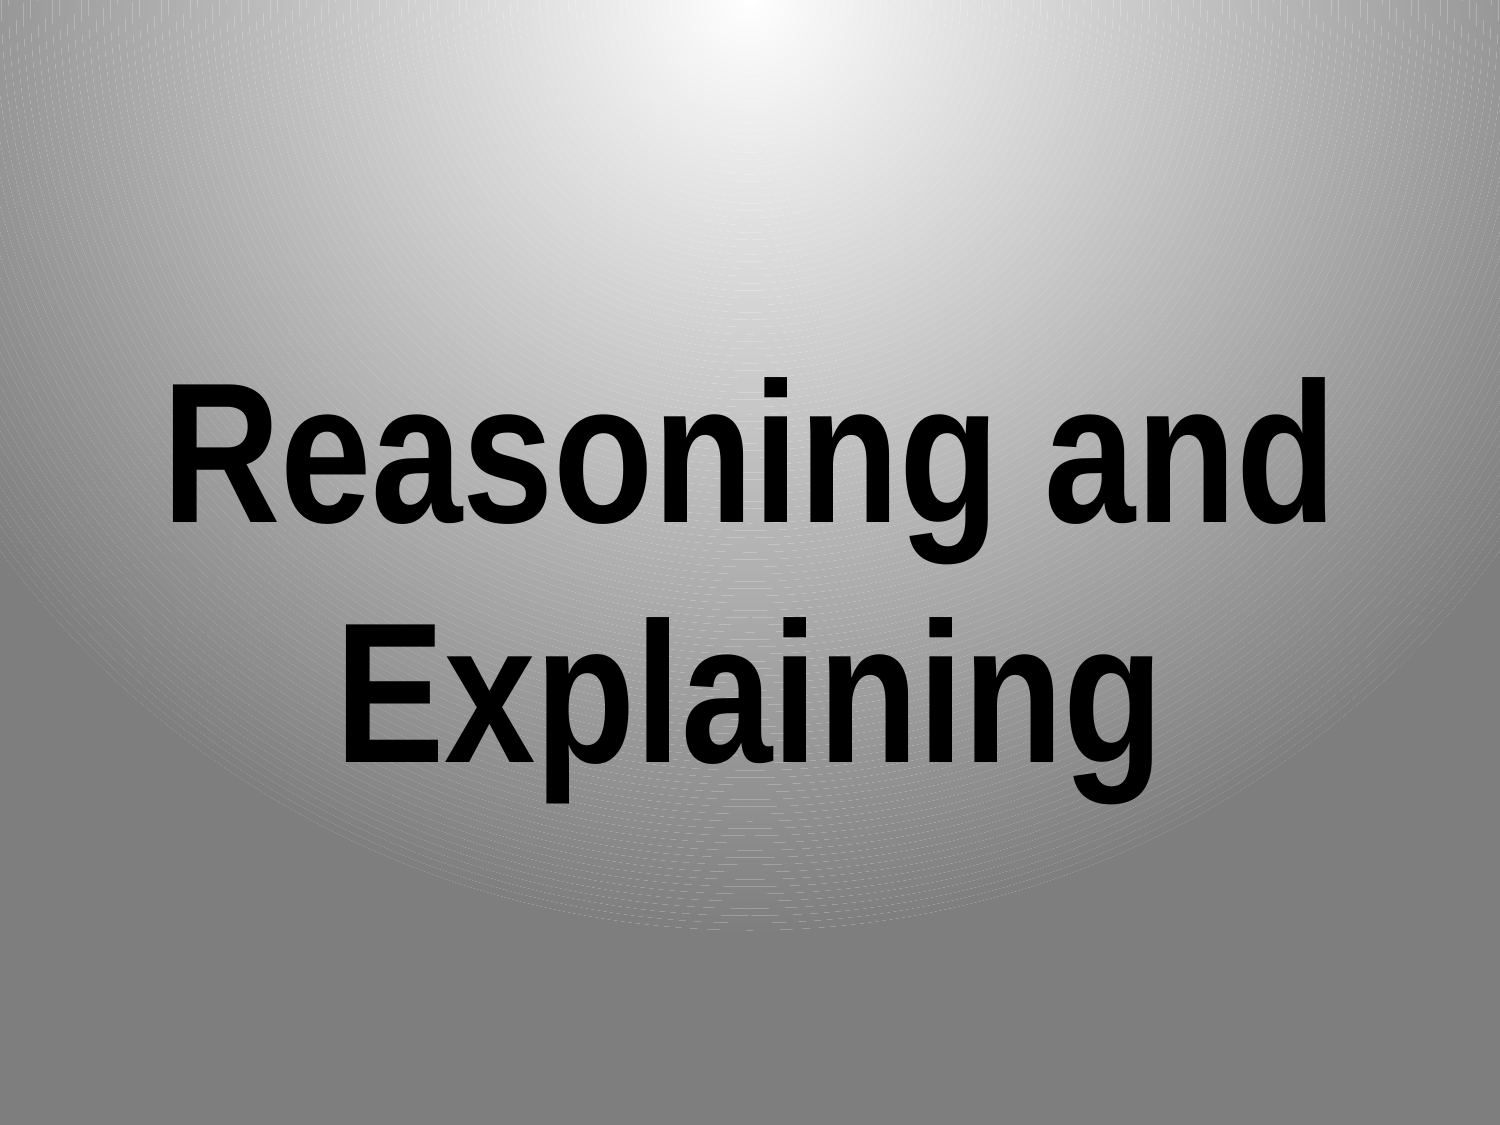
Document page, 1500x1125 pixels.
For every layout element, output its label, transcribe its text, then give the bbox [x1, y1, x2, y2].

title Reasoning and Explaining [112, 125, 1388, 1000]
